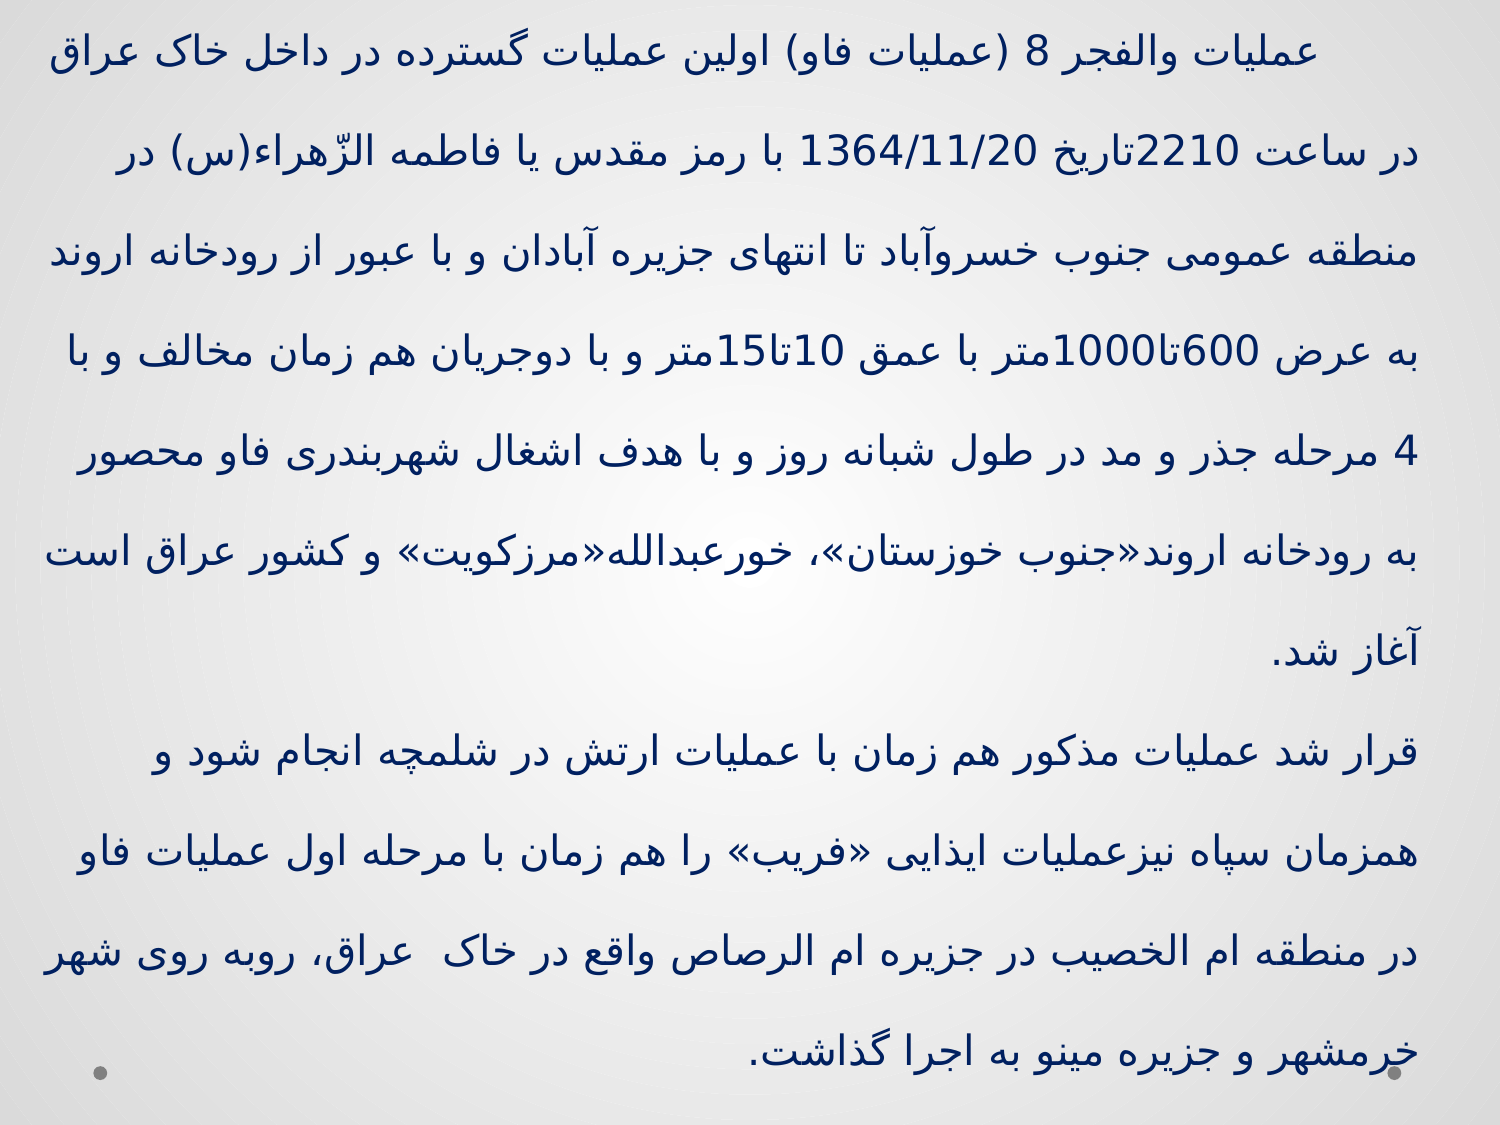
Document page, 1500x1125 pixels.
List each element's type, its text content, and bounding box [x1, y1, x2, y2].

title 1) عملیات والفجر 8 عملیات والفجر 8 (عملیات فاو) اولین عملیات گسترده در داخل خاک عراق در ساعت 2210تاریخ 1364/11/20 با رمز مقدس یا فاطمه الزّهراء(س) در منطقه عمومی جنوب خسروآباد تا انتهای جزیره آبادان و با عبور از رودخانه اروند به عرض 600تا1000متر با عمق 10تا15متر و با دوجریان هم زمان مخالف و با 4 مرحله جذر و مد در طول شبانه روز و با هدف اشغال شهربندری فاو محصور به رودخانه اروند«جنوب خوزستان»، خورعبدالله«مرزکویت» و کشور عراق است آغاز شد. قرار شد عملیات مذکور هم زمان با عملیات ارتش در شلمچه انجام شود و همزمان سپاه نیزعملیات ایذایی «فریب» را هم زمان با مرحله اول عملیات فاو در منطقه ام الخصیب در جزیره ام الرصاص واقع در خاک عراق، روبه روی شهر خرمشهر و جزیره مینو به اجرا گذاشت. [17, 302, 1436, 1125]
